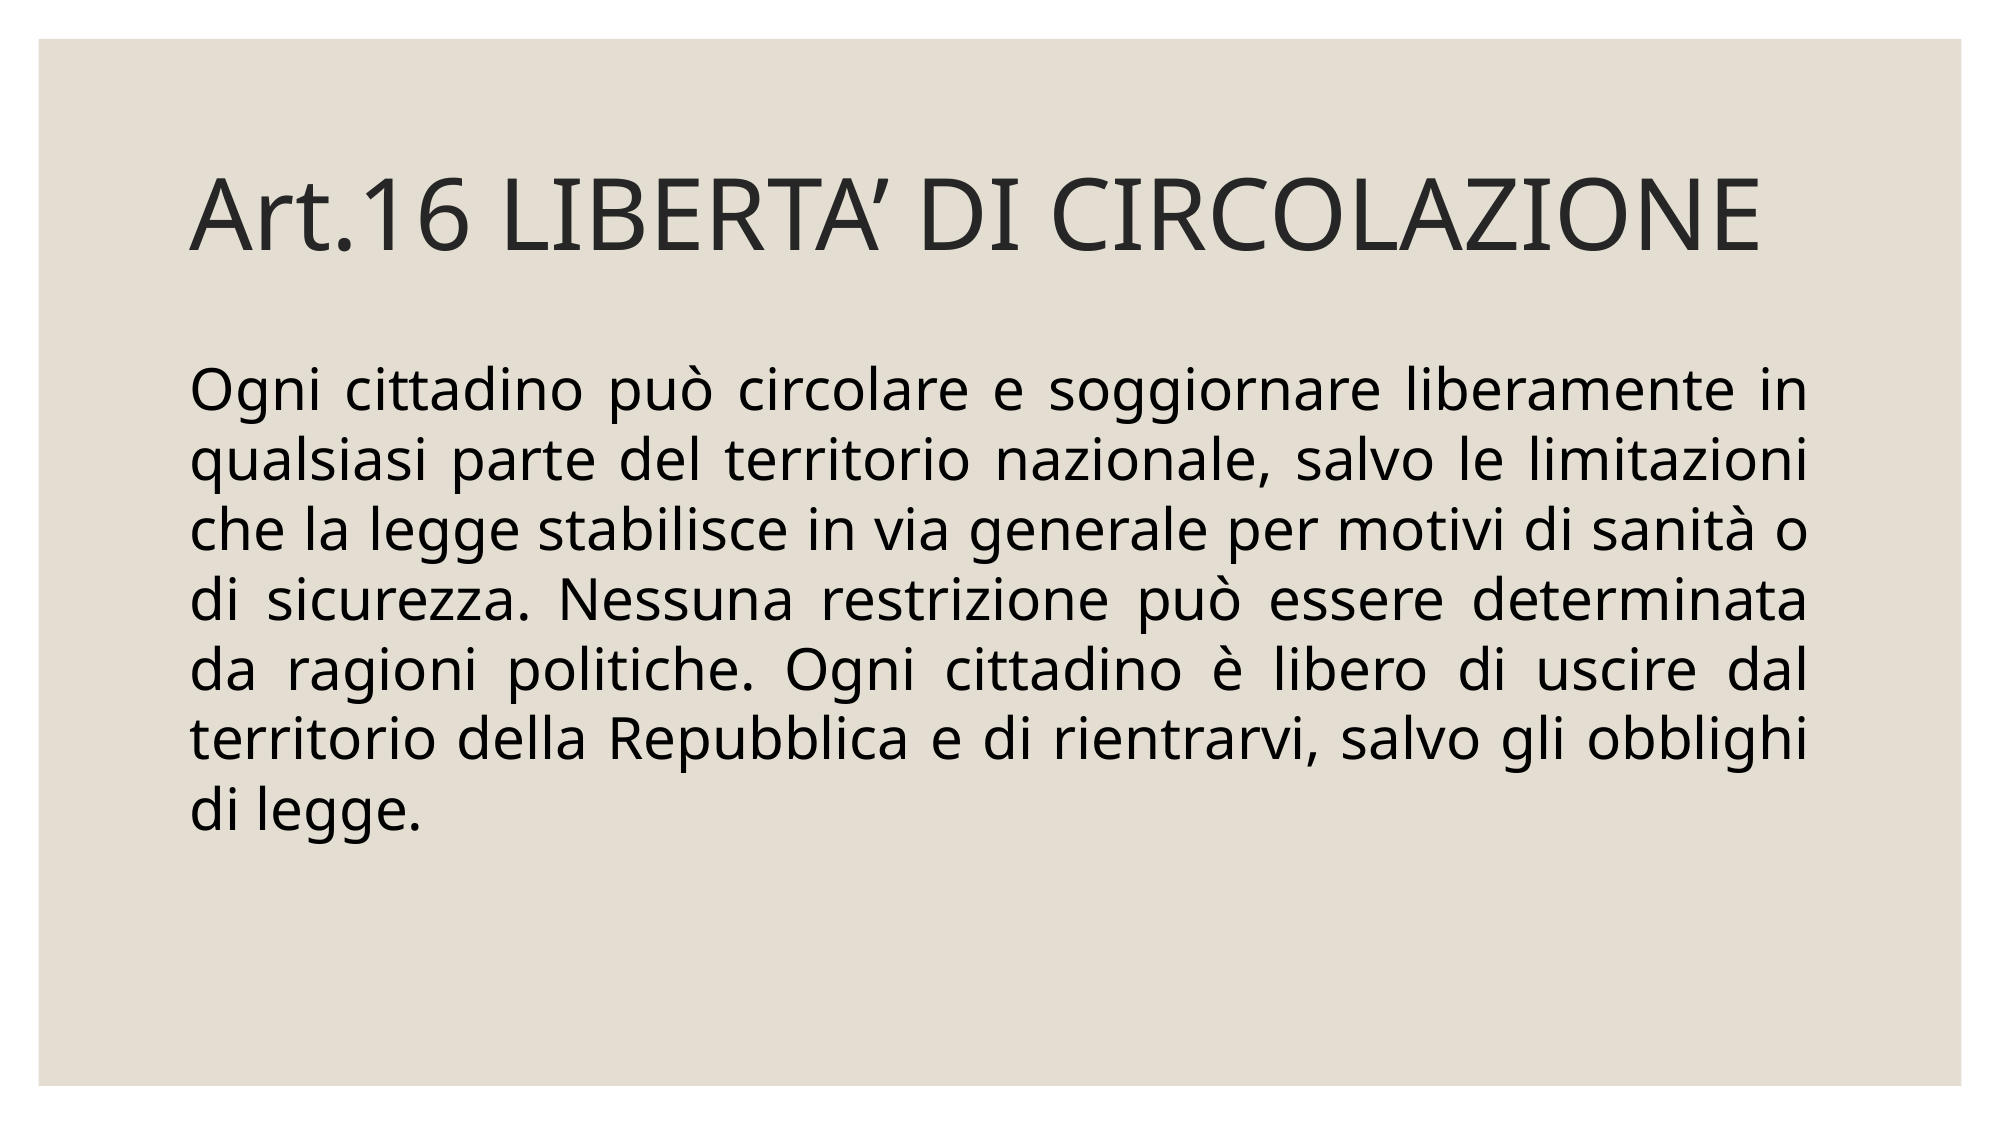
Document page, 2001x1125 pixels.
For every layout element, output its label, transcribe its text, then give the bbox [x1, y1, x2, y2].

title Art.16 LIBERTA’ DI CIRCOLAZIONE [174, 105, 1825, 331]
list Ogni cittadino può circolare e soggiornare liberamente in qualsiasi parte del territorio nazionale, salvo le limitazioni che la legge stabilisce in via generale per motivi di sanità o di sicurezza. Nessuna restrizione può essere determinata da ragioni politiche. Ogni cittadino è libero di uscire dal territorio della Repubblica e di rientrarvi, salvo gli obblighi di legge. [174, 345, 1825, 990]
